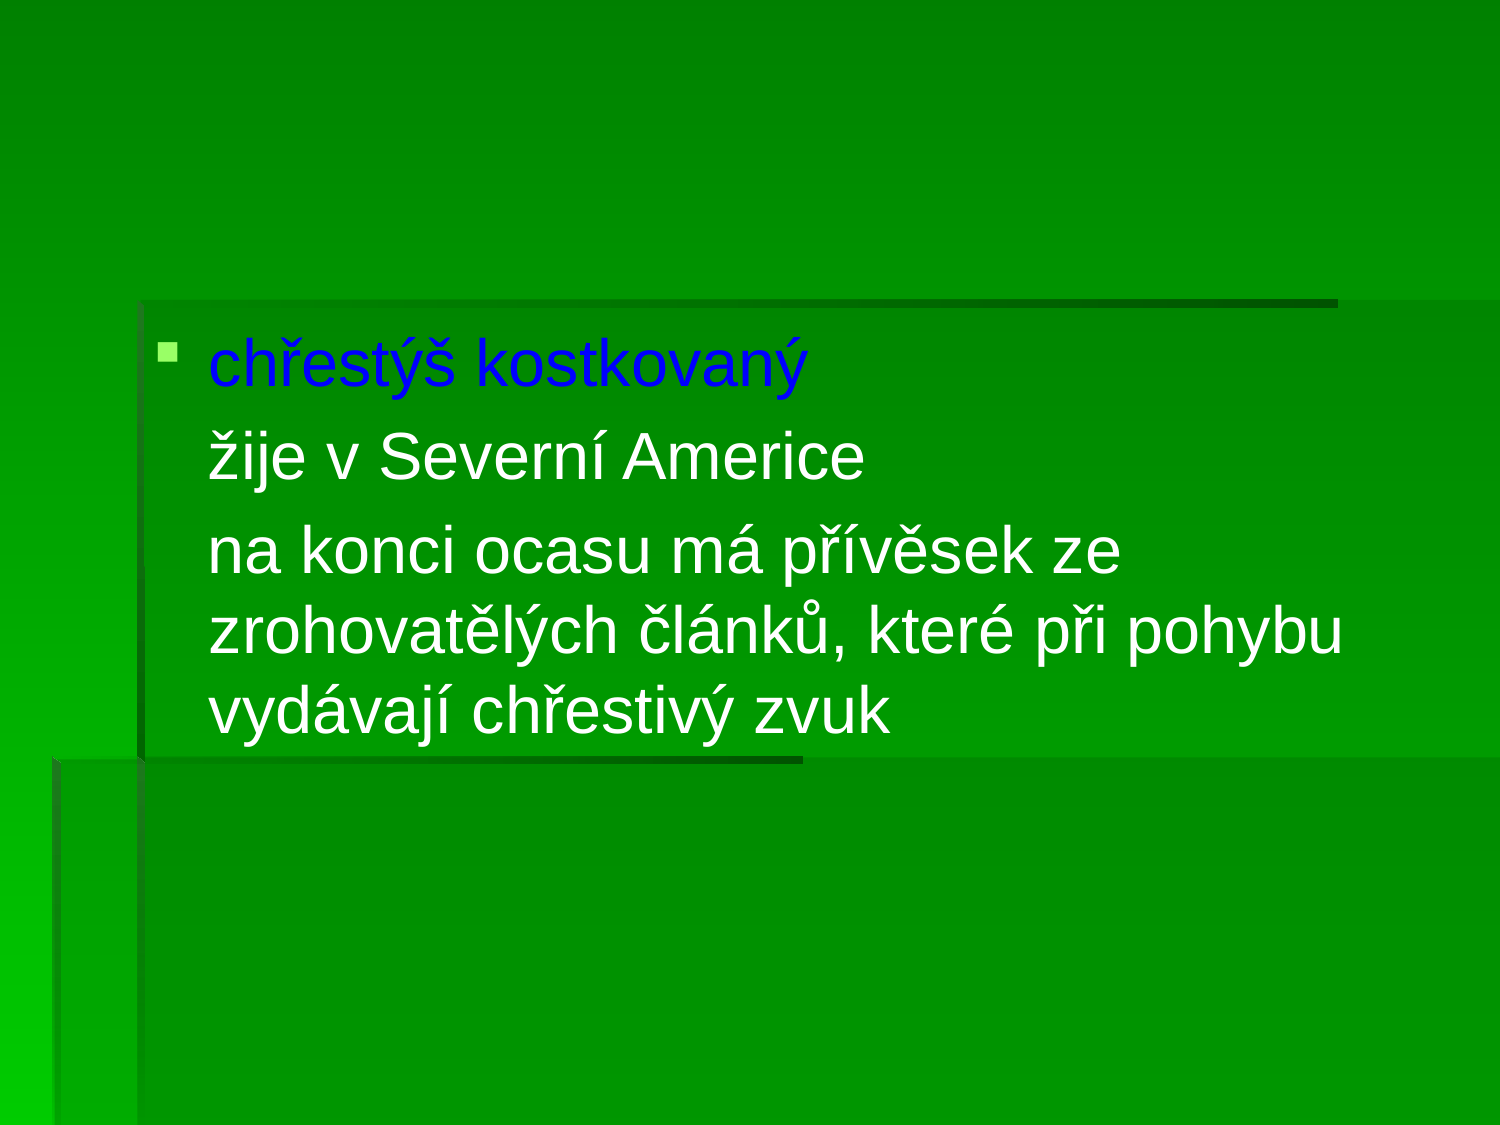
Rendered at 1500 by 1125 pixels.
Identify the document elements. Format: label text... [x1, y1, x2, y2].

list chřestýš kostkovaný žije v Severní Americe na konci ocasu má přívěsek ze zrohovatělých článků, které při pohybu vydávají chřestivý zvuk [137, 312, 1452, 1001]
